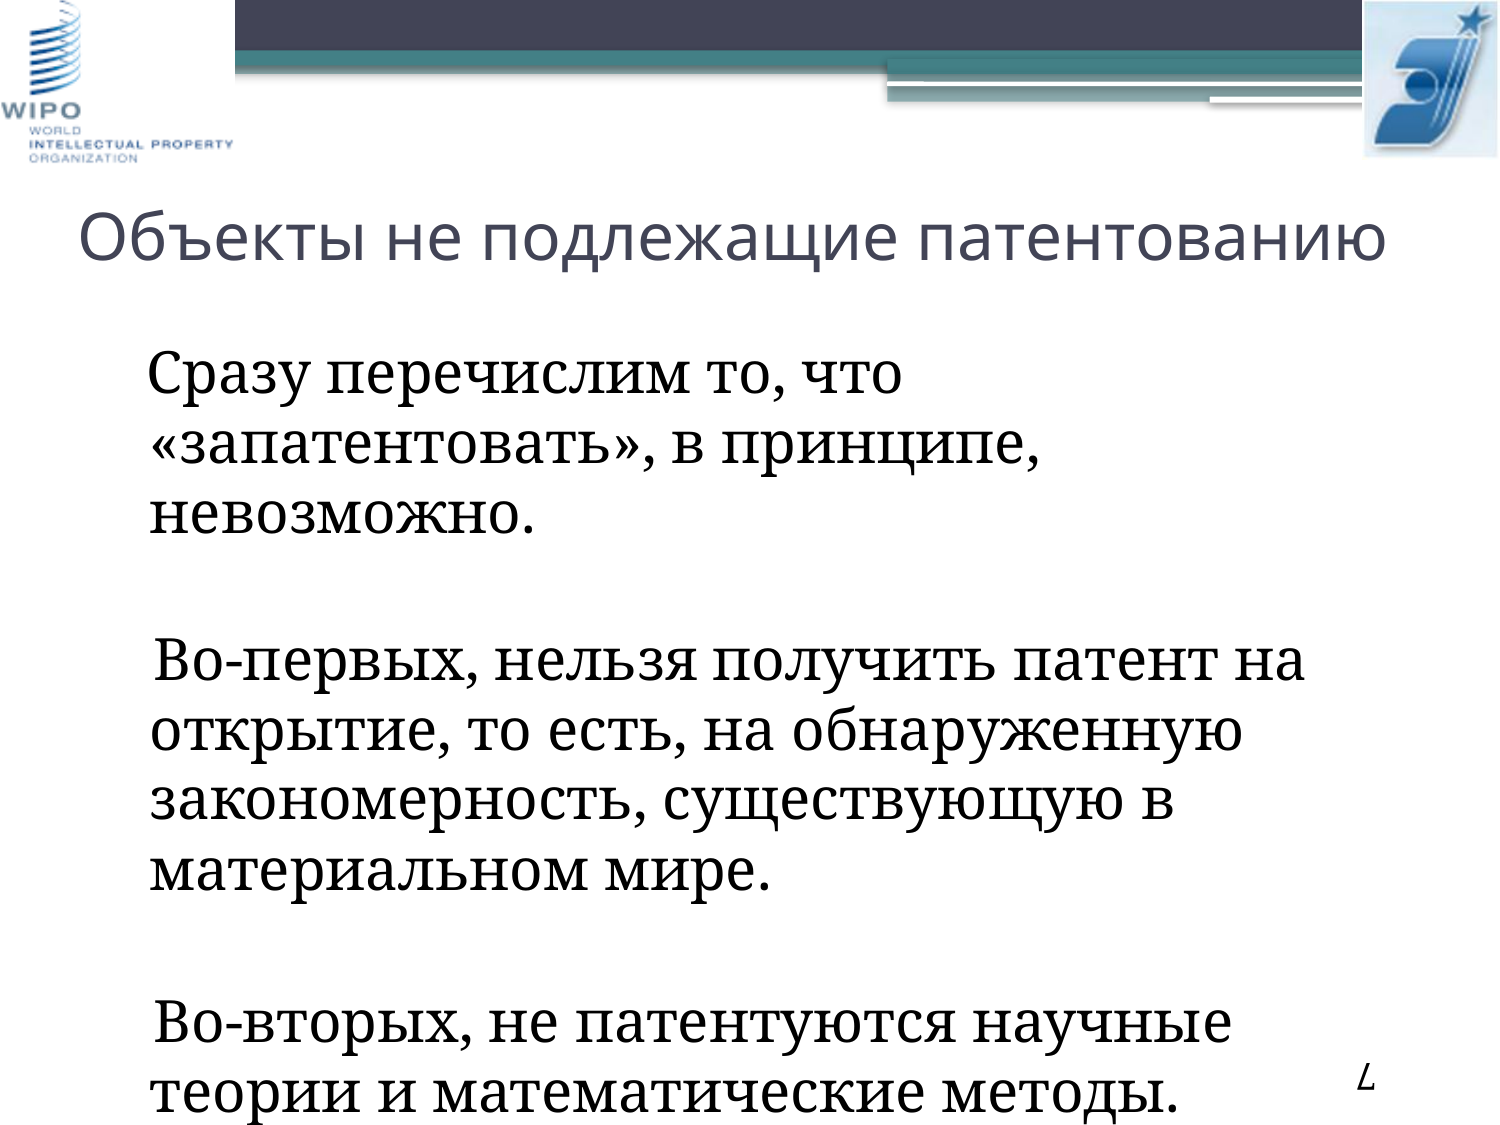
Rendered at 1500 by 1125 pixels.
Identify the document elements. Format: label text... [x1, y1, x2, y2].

title Объекты не подлежащие патентованию [58, 164, 1409, 305]
picture [0, 0, 235, 166]
picture [1362, 0, 1500, 161]
slide_number 7 [1341, 1043, 1466, 1090]
list Сразу перечислим то, что «запатентовать», в принципе, невозможно. Во-первых, нельзя получить патент на открытие, то есть, на обнаруженную закономерность, существующую в материальном мире. Во-вторых, не патентуются научные теории и математические методы. [75, 328, 1425, 1079]
